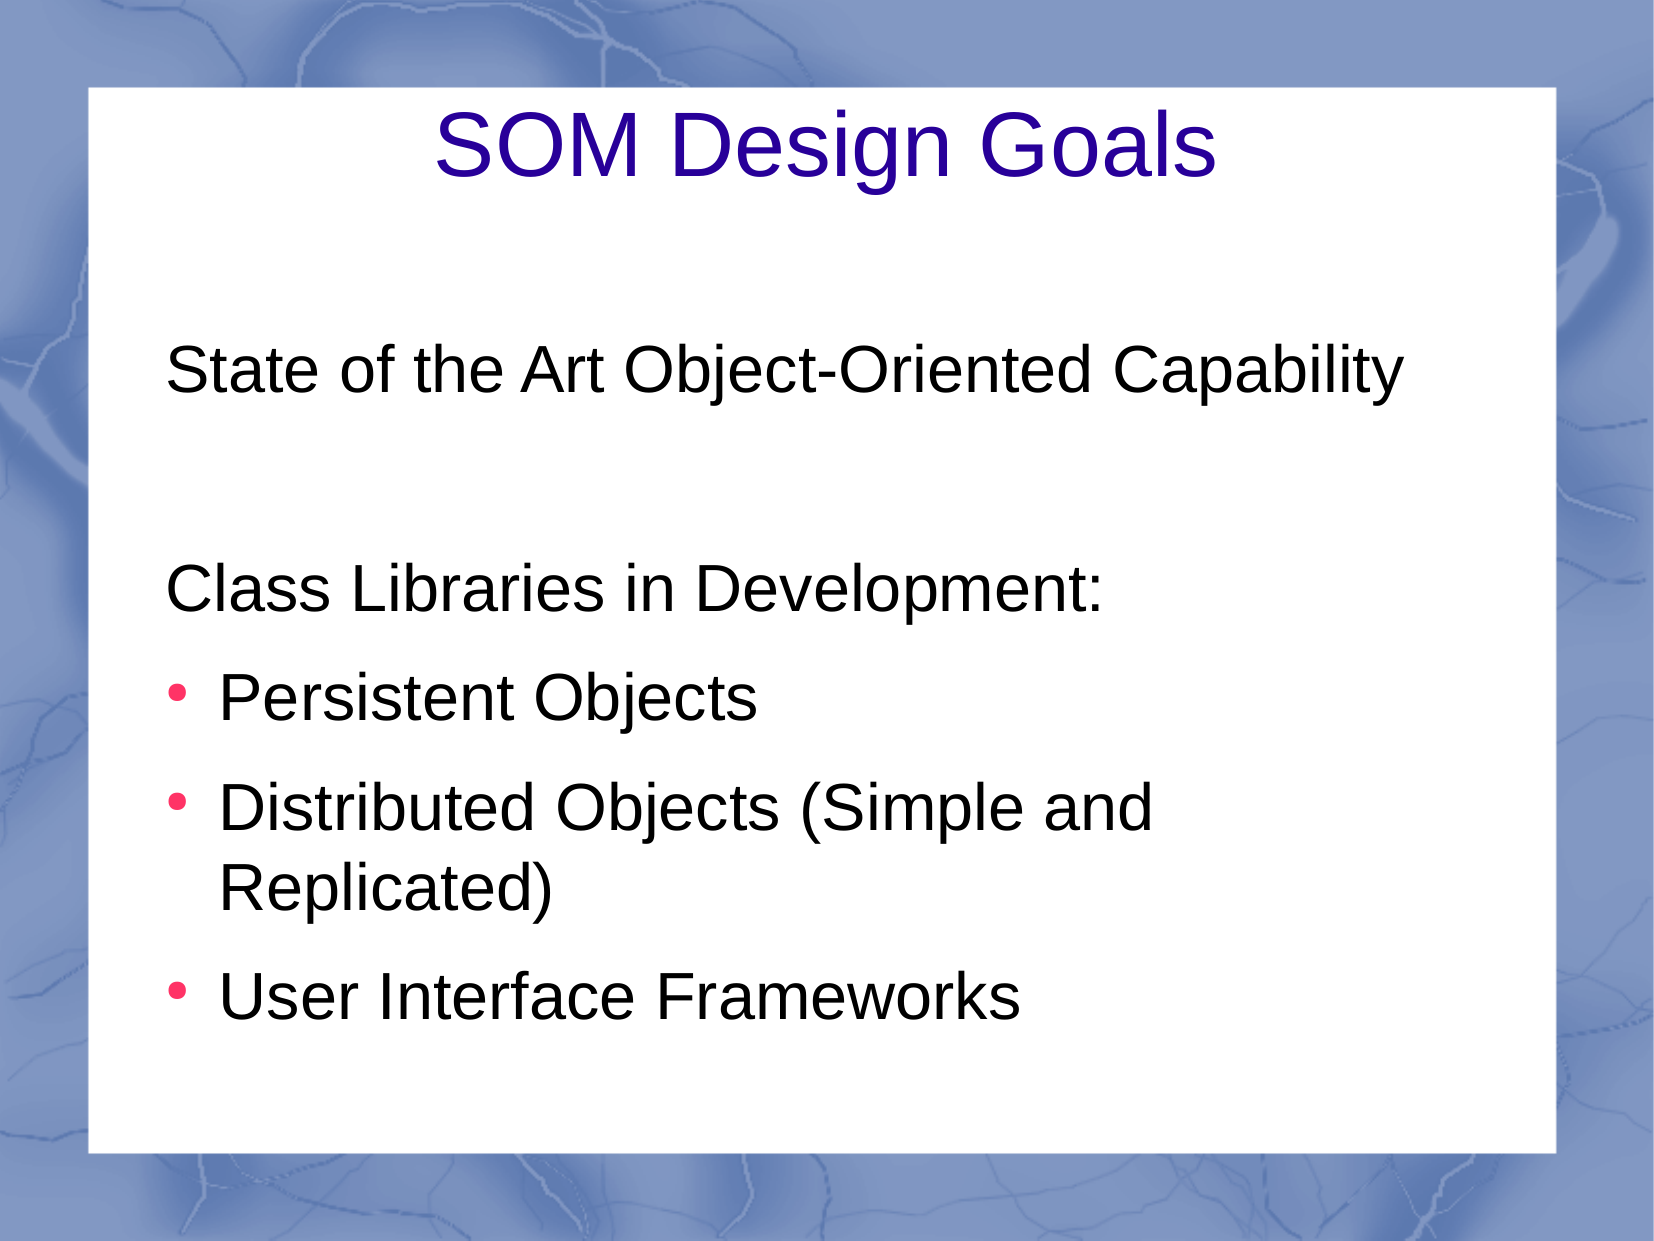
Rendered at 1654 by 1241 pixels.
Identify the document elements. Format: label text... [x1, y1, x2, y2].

title SOM Design Goals [118, 84, 1536, 305]
picture [0, 0, 1654, 1241]
list State of the Art Object-Oriented Capability Class Libraries in Development: Persistent Objects Distributed Objects (Simple and Replicated) User Interface Frameworks [147, 325, 1506, 1034]
